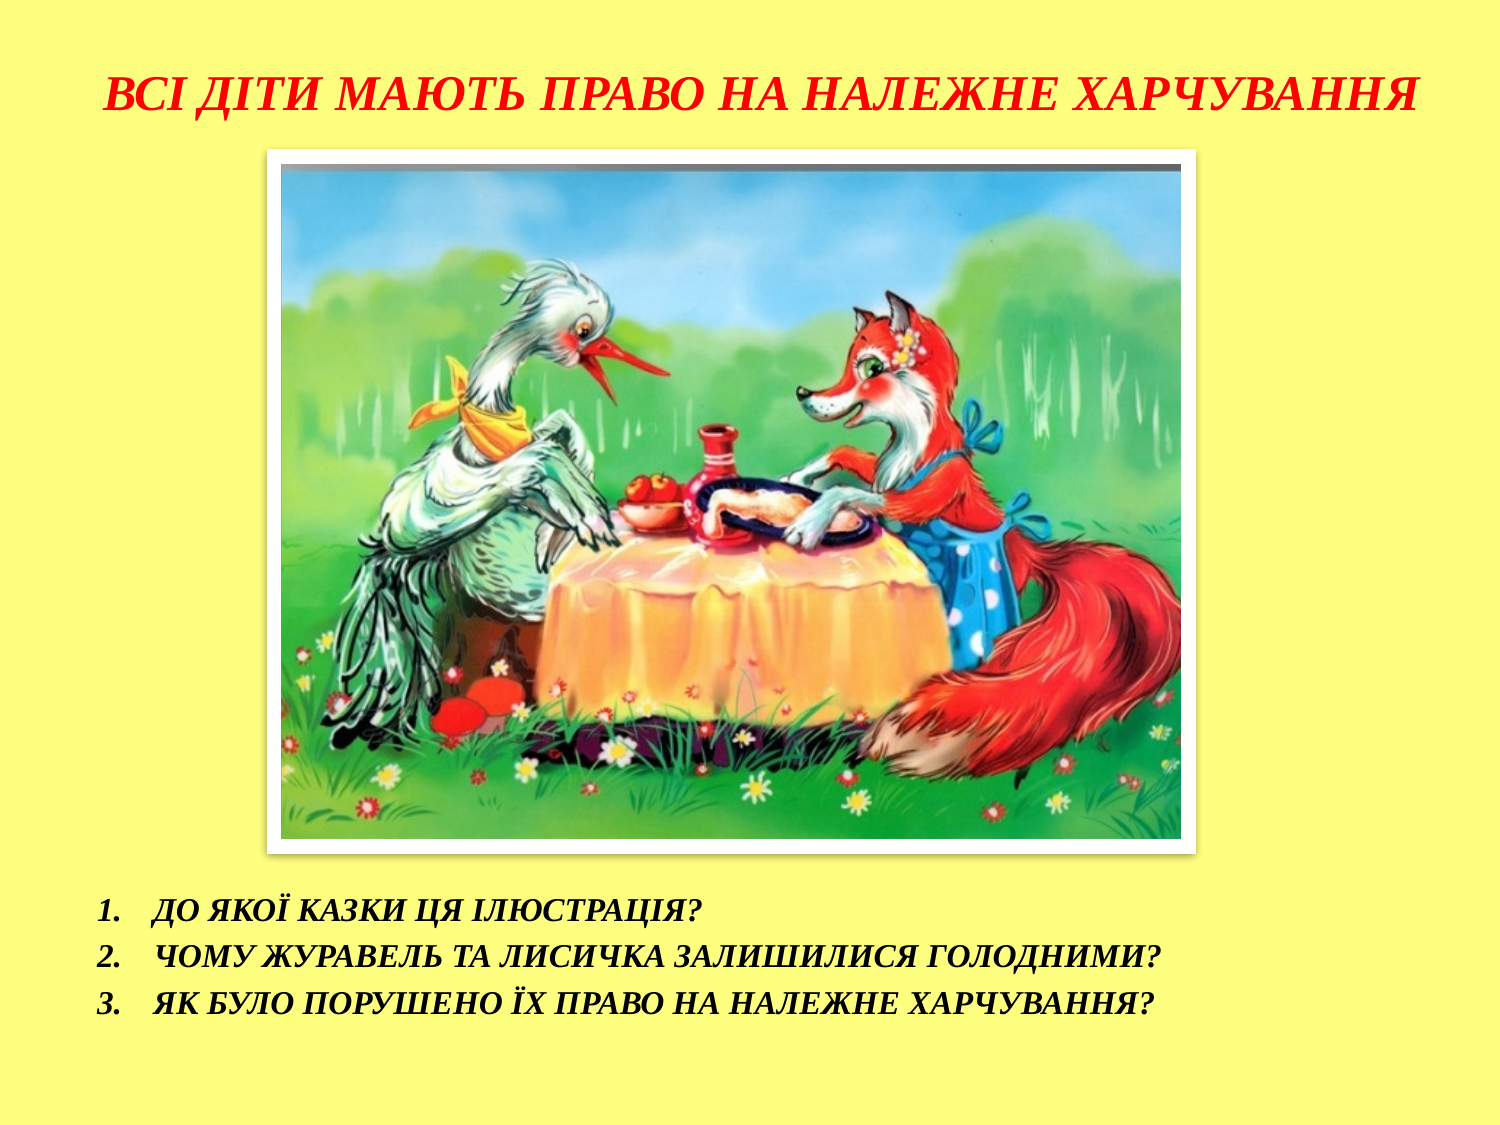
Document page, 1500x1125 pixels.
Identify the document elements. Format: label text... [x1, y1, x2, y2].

list ДО ЯКОЇ КАЗКИ ЦЯ ІЛЮСТРАЦІЯ? ЧОМУ ЖУРАВЕЛЬ ТА ЛИСИЧКА ЗАЛИШИЛИСЯ ГОЛОДНИМИ? ЯК БУЛО ПОРУШЕНО ЇХ ПРАВО НА НАЛЕЖНЕ ХАРЧУВАННЯ? [82, 880, 1289, 1043]
title ВСІ ДІТИ МАЮТЬ ПРАВО НА НАЛЕЖНЕ ХАРЧУВАННЯ [46, 35, 1477, 129]
picture [280, 163, 1182, 840]
